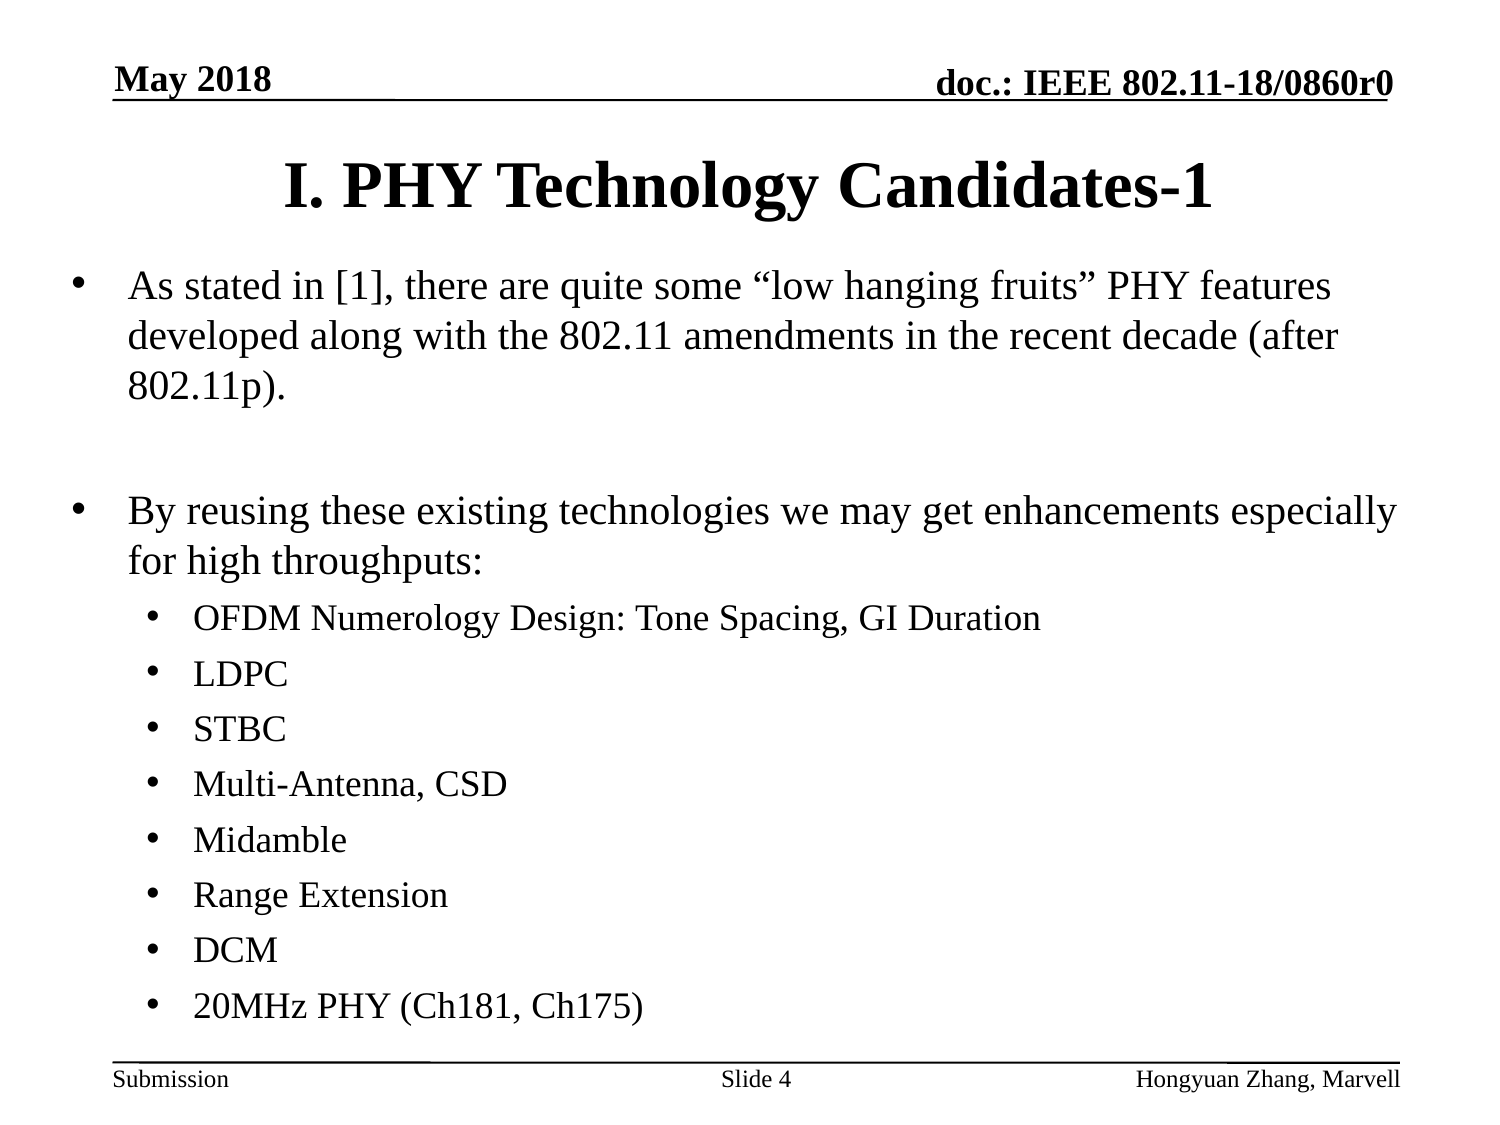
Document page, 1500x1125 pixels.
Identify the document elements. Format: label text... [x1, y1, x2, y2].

title I. PHY Technology Candidates-1 [112, 112, 1388, 249]
footer Hongyuan Zhang, Marvell [878, 1061, 1402, 1093]
list As stated in [1], there are quite some “low hanging fruits” PHY features developed along with the 802.11 amendments in the recent decade (after 802.11p). By reusing these existing technologies we may get enhancements especially for high throughputs: OFDM Numerology Design: Tone Spacing, GI Duration LDPC STBC Multi-Antenna, CSD Midamble Range Extension DCM 20MHz PHY (Ch181, Ch175) [55, 249, 1457, 925]
slide_number Slide 4 [712, 1061, 800, 1123]
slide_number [114, 54, 423, 100]
